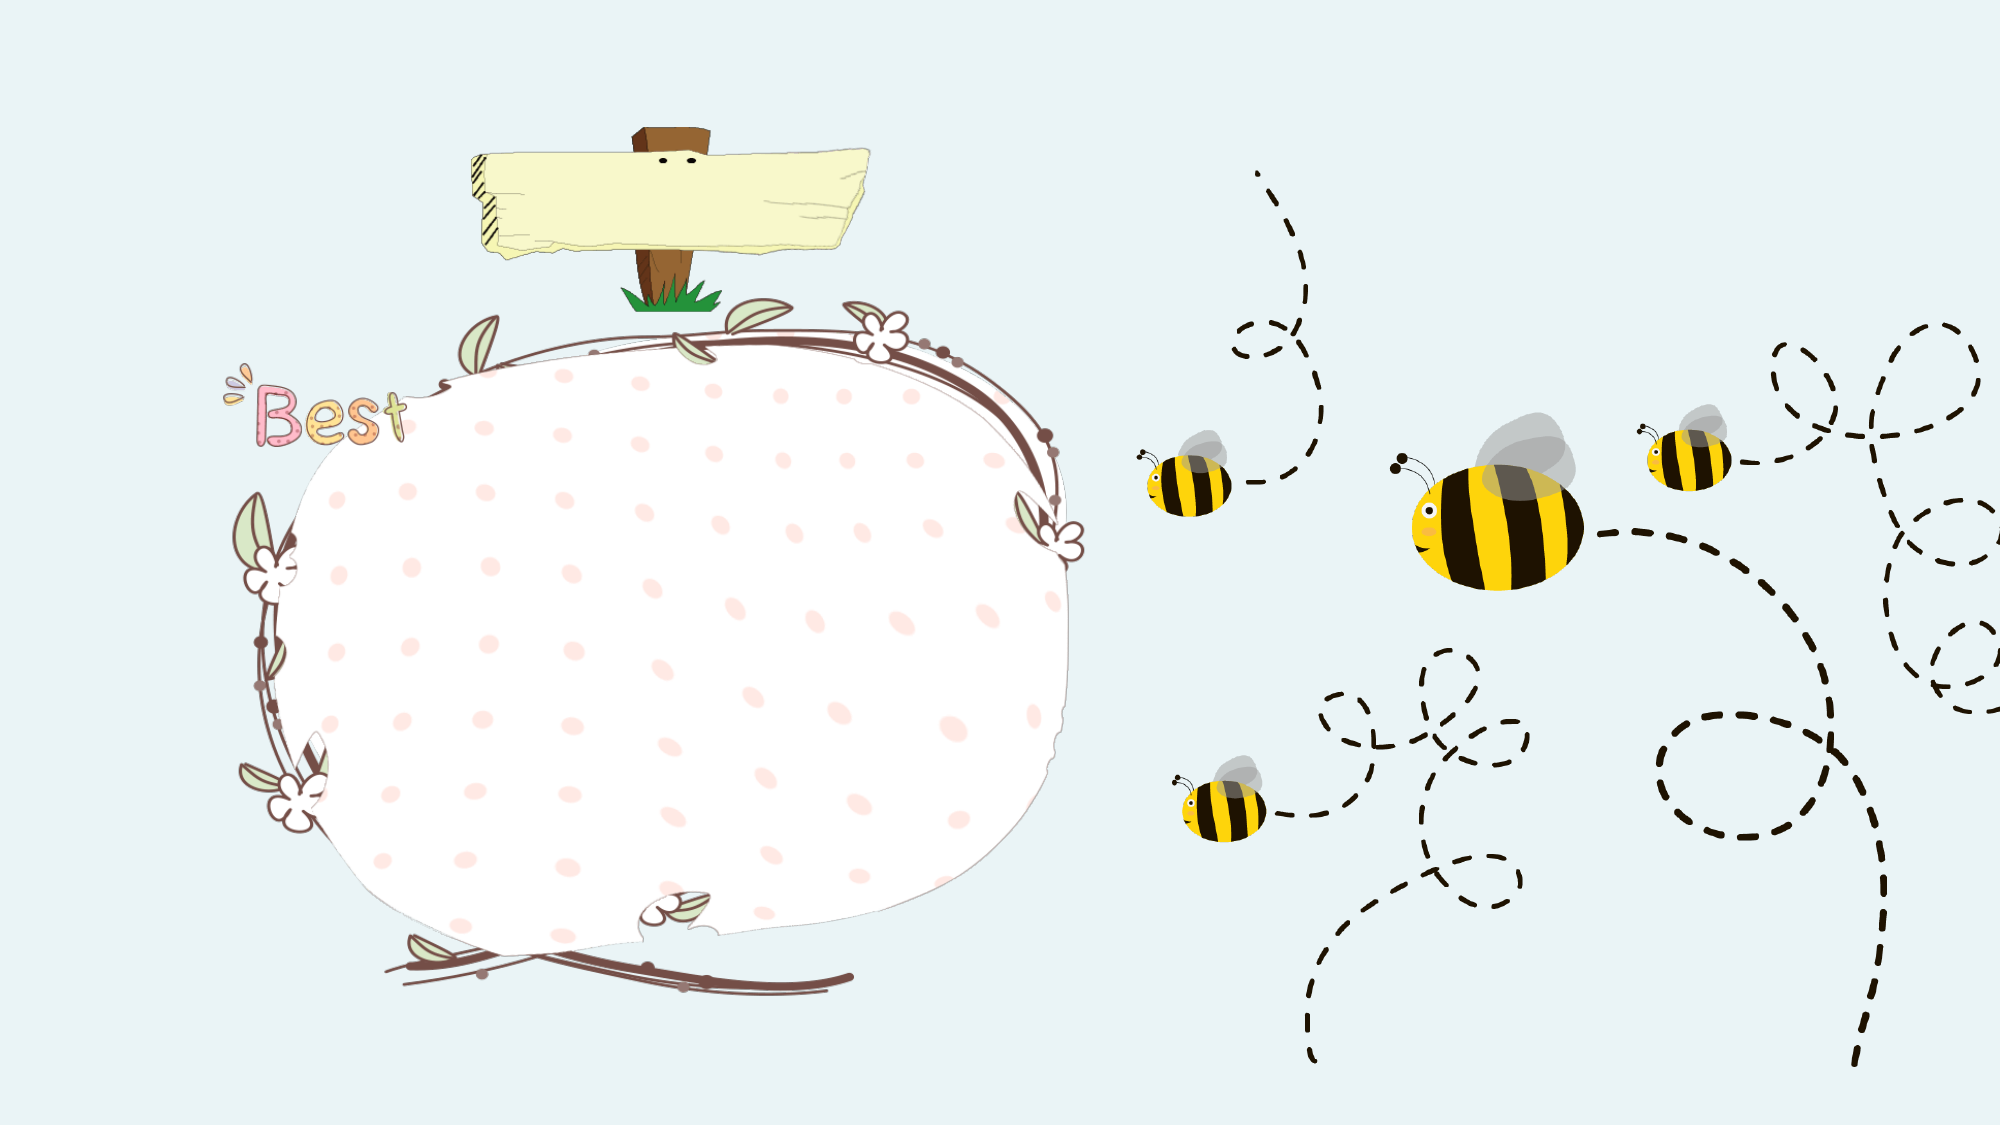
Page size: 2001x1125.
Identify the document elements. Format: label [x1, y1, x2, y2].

picture [181, 92, 1110, 1007]
picture [1136, 170, 2000, 1077]
